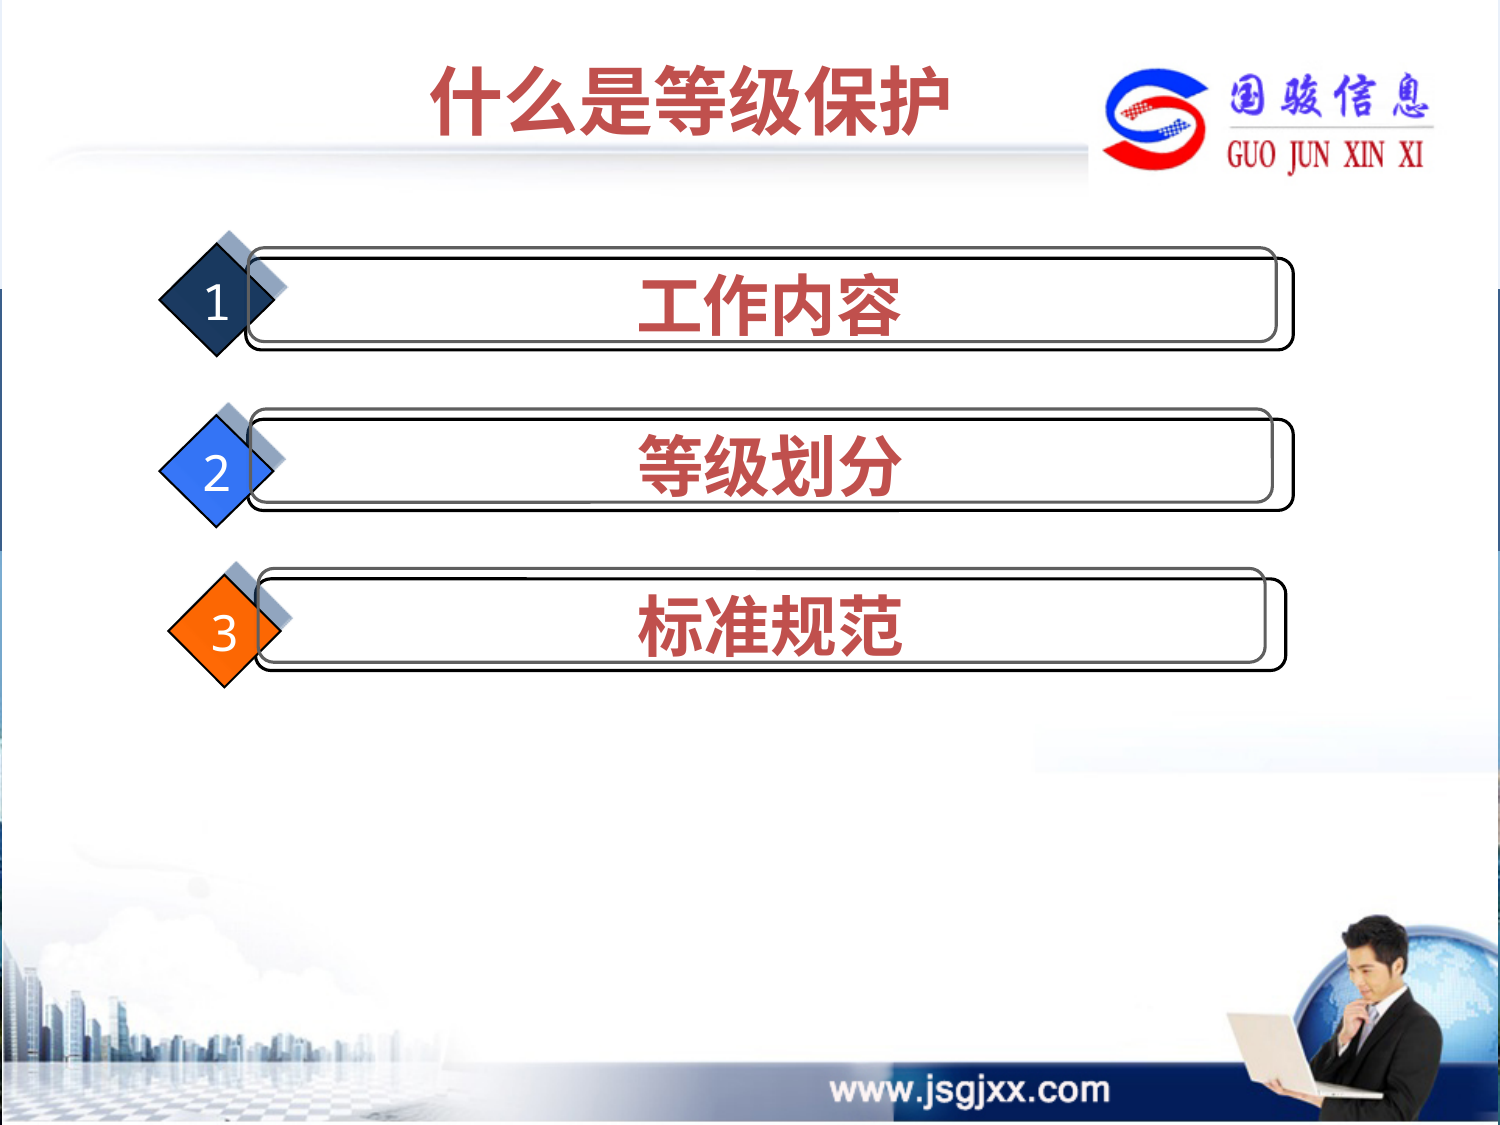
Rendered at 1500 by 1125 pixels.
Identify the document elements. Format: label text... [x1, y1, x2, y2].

picture [0, 0, 1500, 1125]
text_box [159, 243, 1294, 357]
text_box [159, 408, 1294, 528]
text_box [168, 568, 1286, 688]
text_box 什么是等级保护 [363, 46, 1020, 152]
